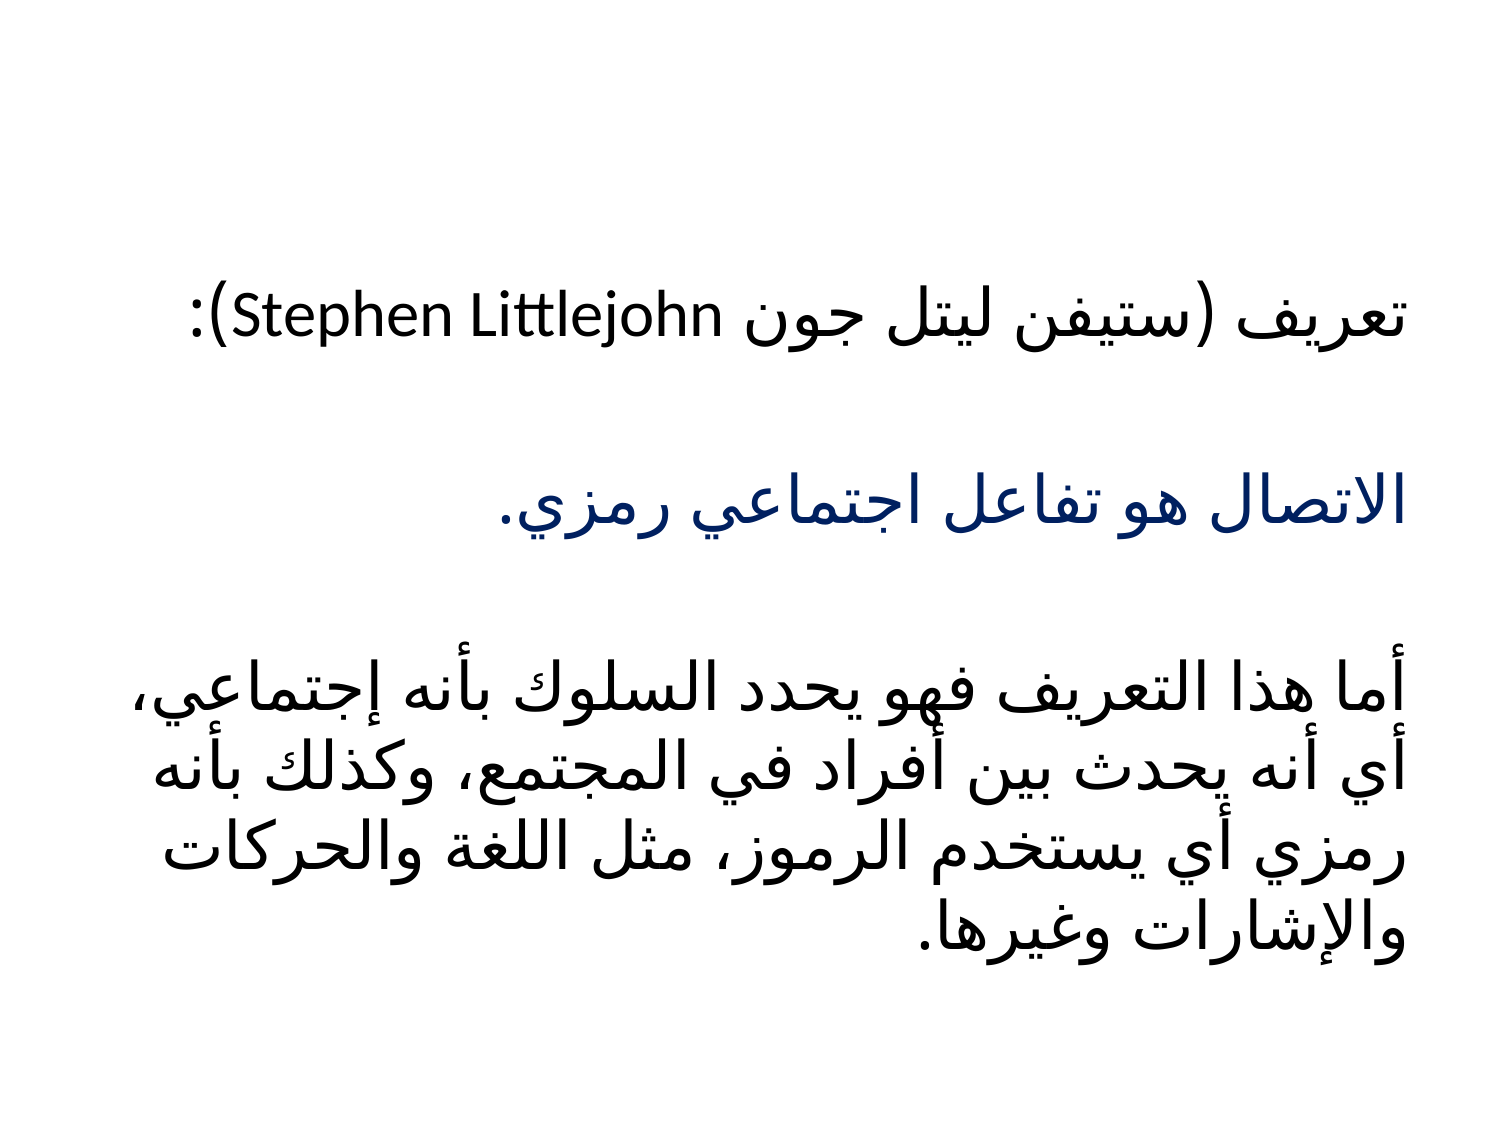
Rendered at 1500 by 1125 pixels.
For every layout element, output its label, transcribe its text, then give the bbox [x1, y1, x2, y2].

list تعريف (ستيفن ليتل جون Stephen Littlejohn): الاتصال هو تفاعل اجتماعي رمزي. أما هذا التعريف فهو يحدد السلوك بأنه إجتماعي، أي أنه يحدث بين أفراد في المجتمع، وكذلك بأنه رمزي أي يستخدم الرموز، مثل اللغة والحركات والإشارات وغيرها. [75, 262, 1425, 1005]
